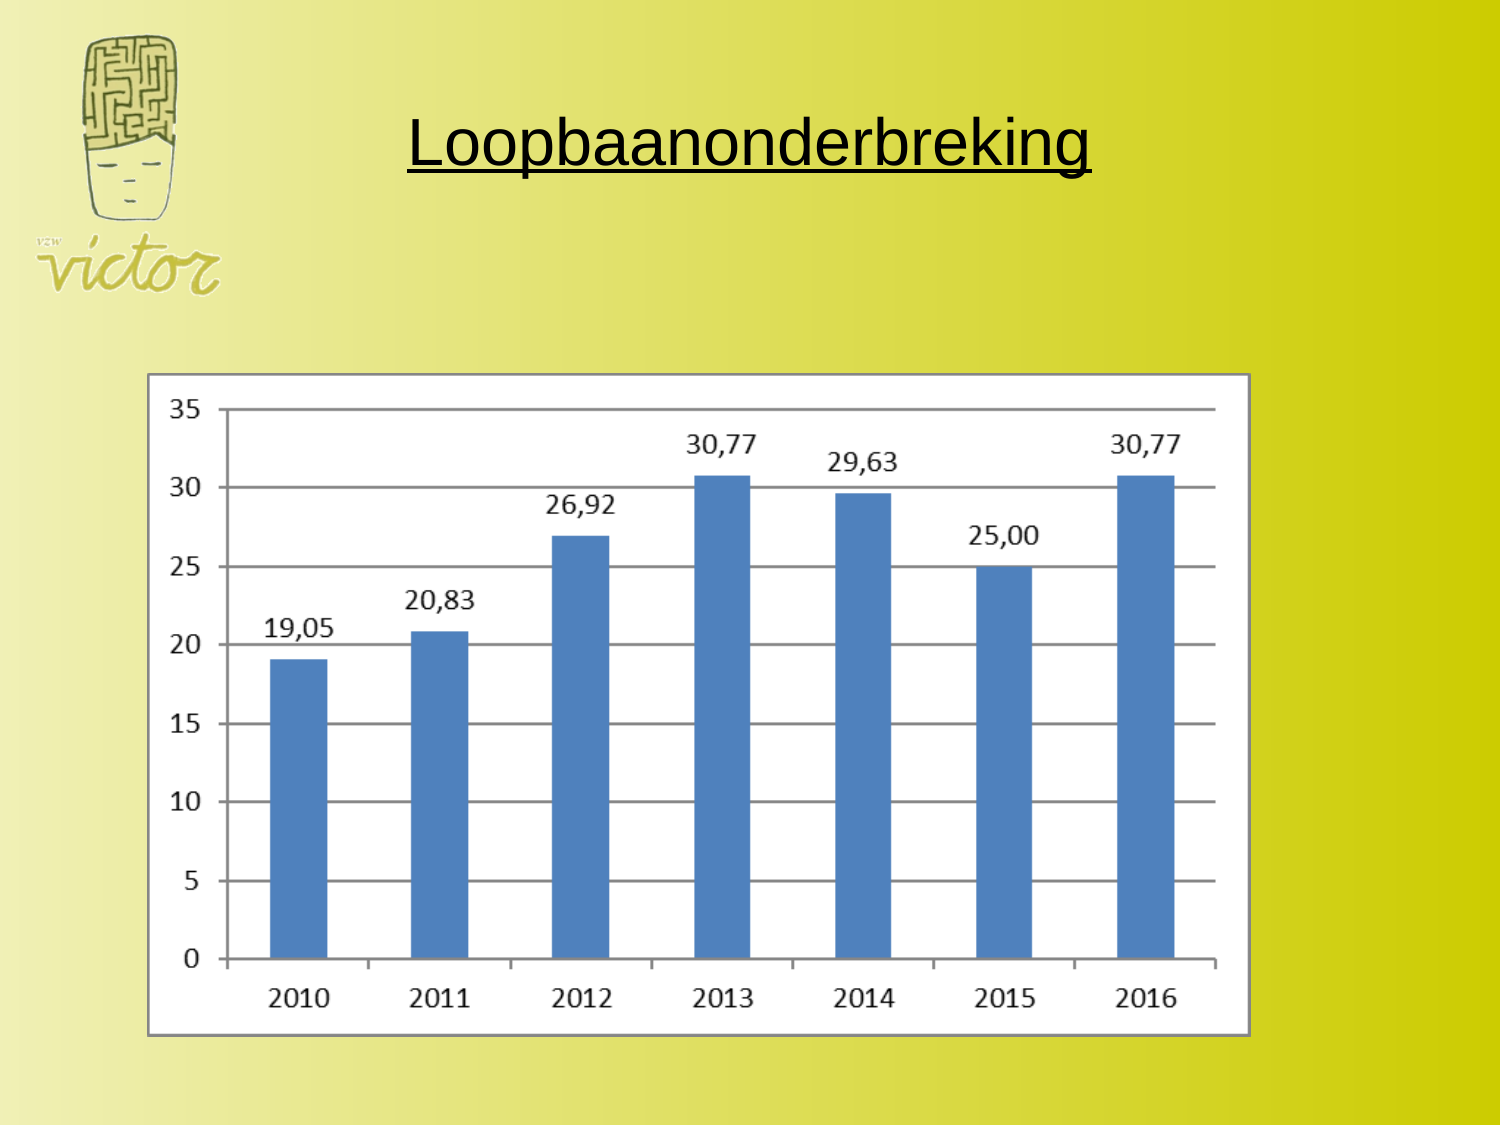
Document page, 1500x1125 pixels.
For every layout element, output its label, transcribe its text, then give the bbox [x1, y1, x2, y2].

picture [147, 373, 1251, 1037]
title Loopbaanonderbreking [74, 44, 1426, 233]
picture [29, 30, 234, 303]
